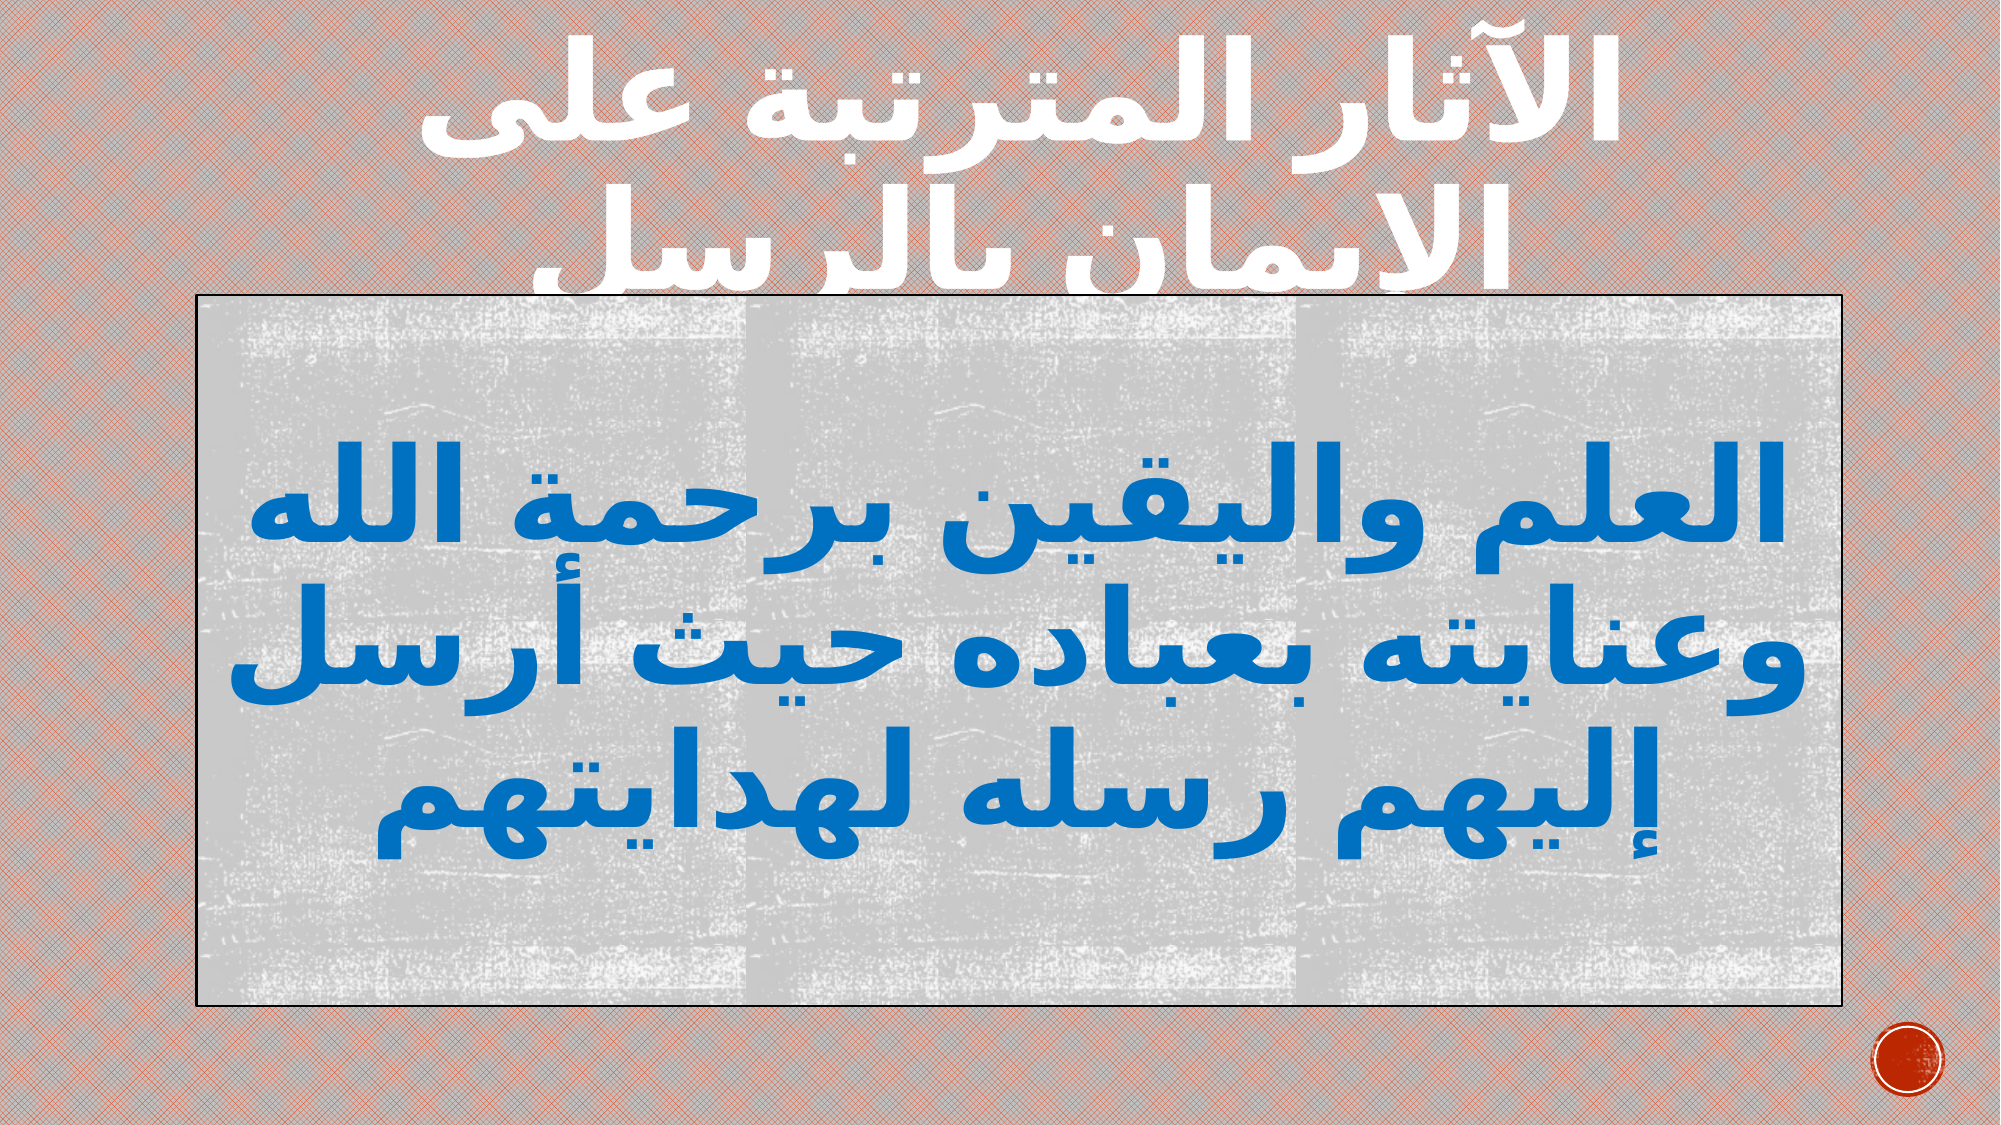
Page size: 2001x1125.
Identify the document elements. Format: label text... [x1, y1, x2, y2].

title الآثار المترتبة على الإيمان بالرسل [232, 44, 1813, 294]
list العلم واليقين برحمة الله وعنايته بعباده حيث أرسل إليهم رسله لهدايتهم [195, 294, 1843, 1007]
